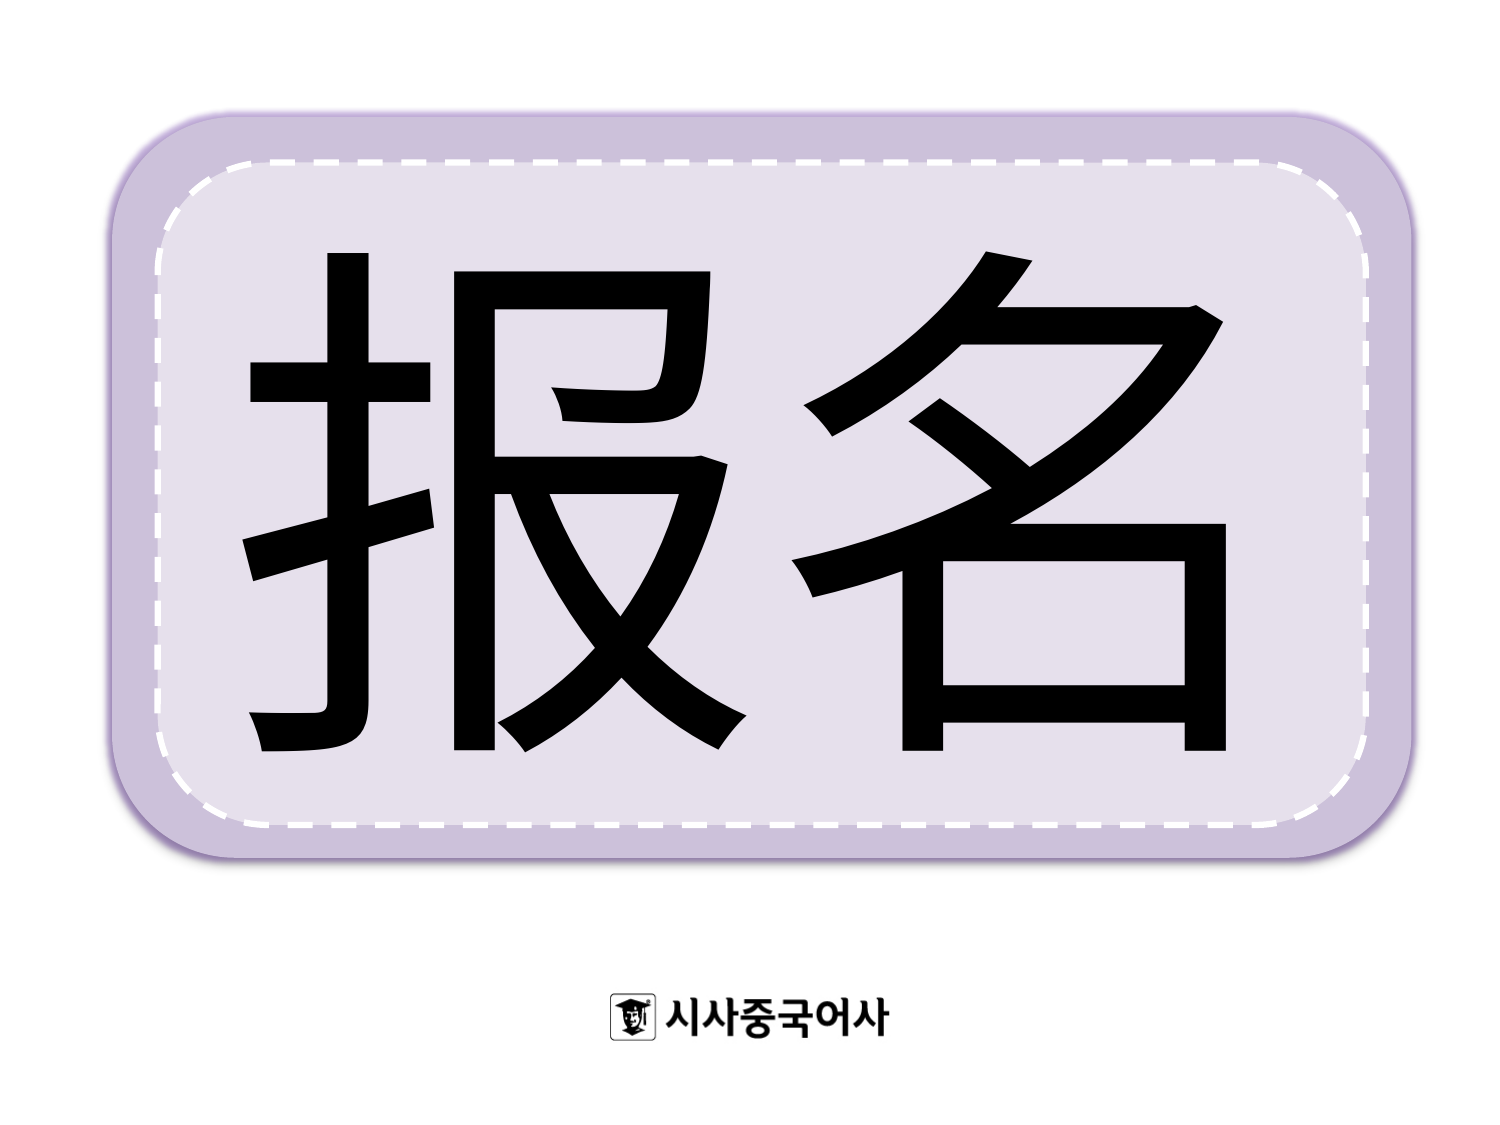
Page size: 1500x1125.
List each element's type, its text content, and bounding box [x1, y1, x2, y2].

text_box 报名 [162, 160, 1371, 824]
picture [602, 987, 898, 1047]
